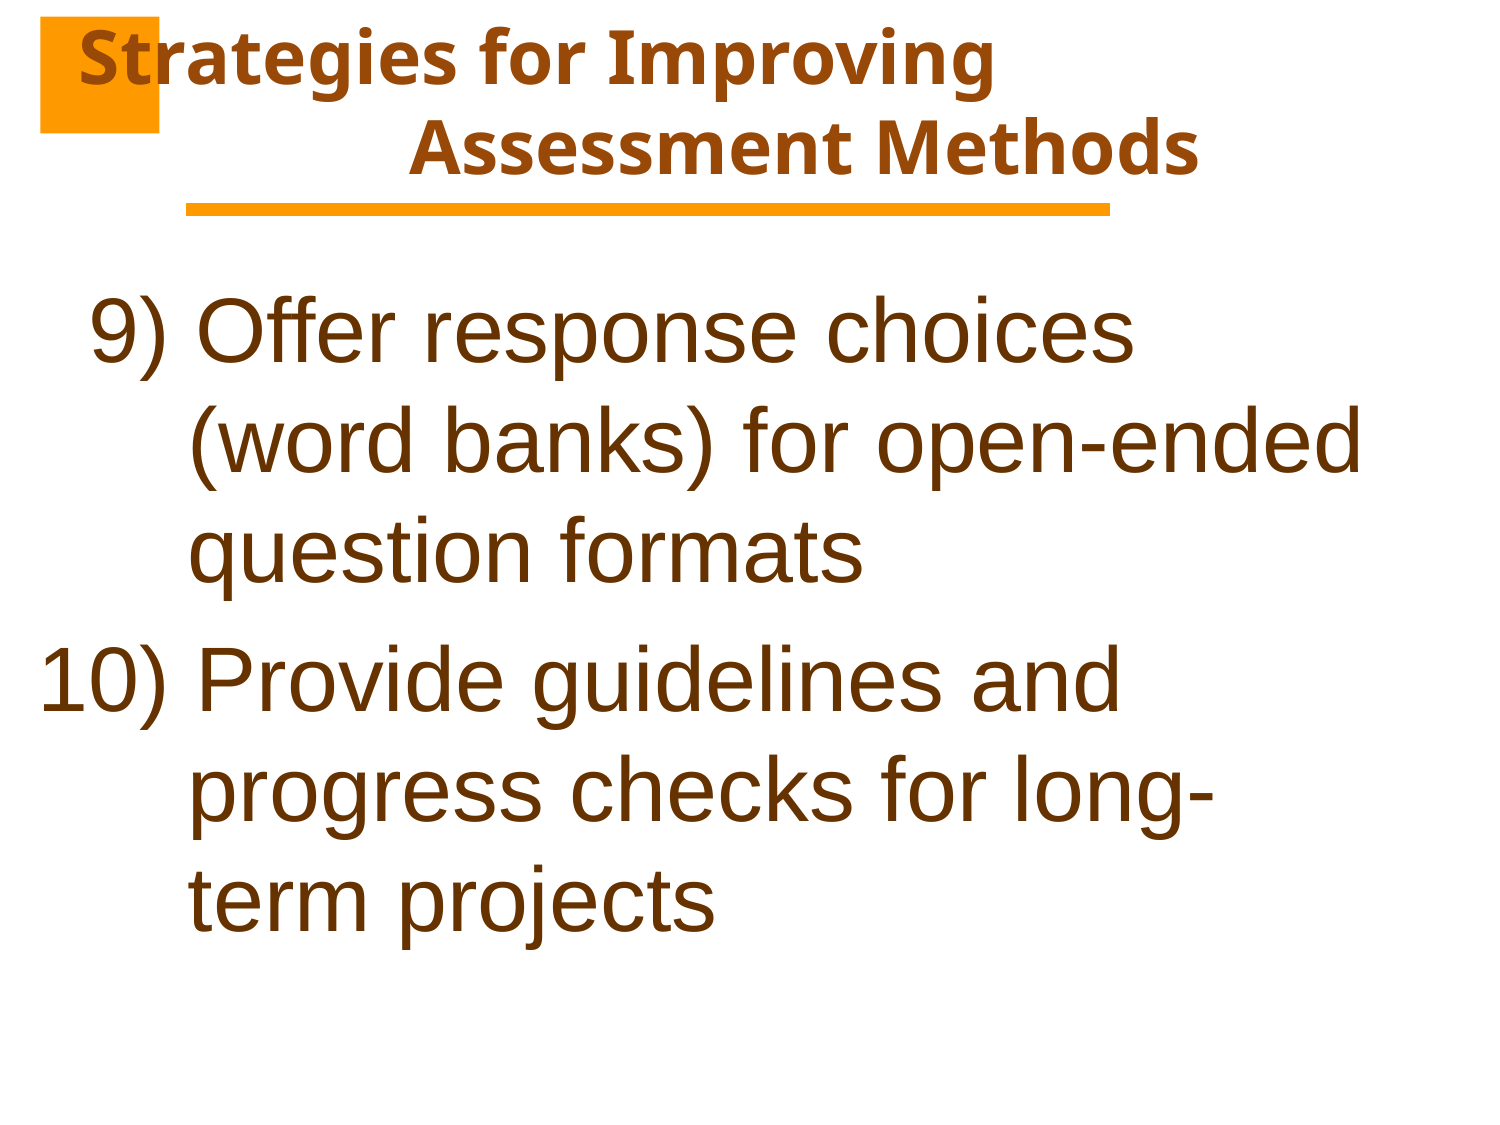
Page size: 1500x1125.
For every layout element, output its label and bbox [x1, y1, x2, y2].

text_box [22, 263, 1382, 1054]
title [63, 16, 1410, 182]
text_box [38, 15, 161, 135]
